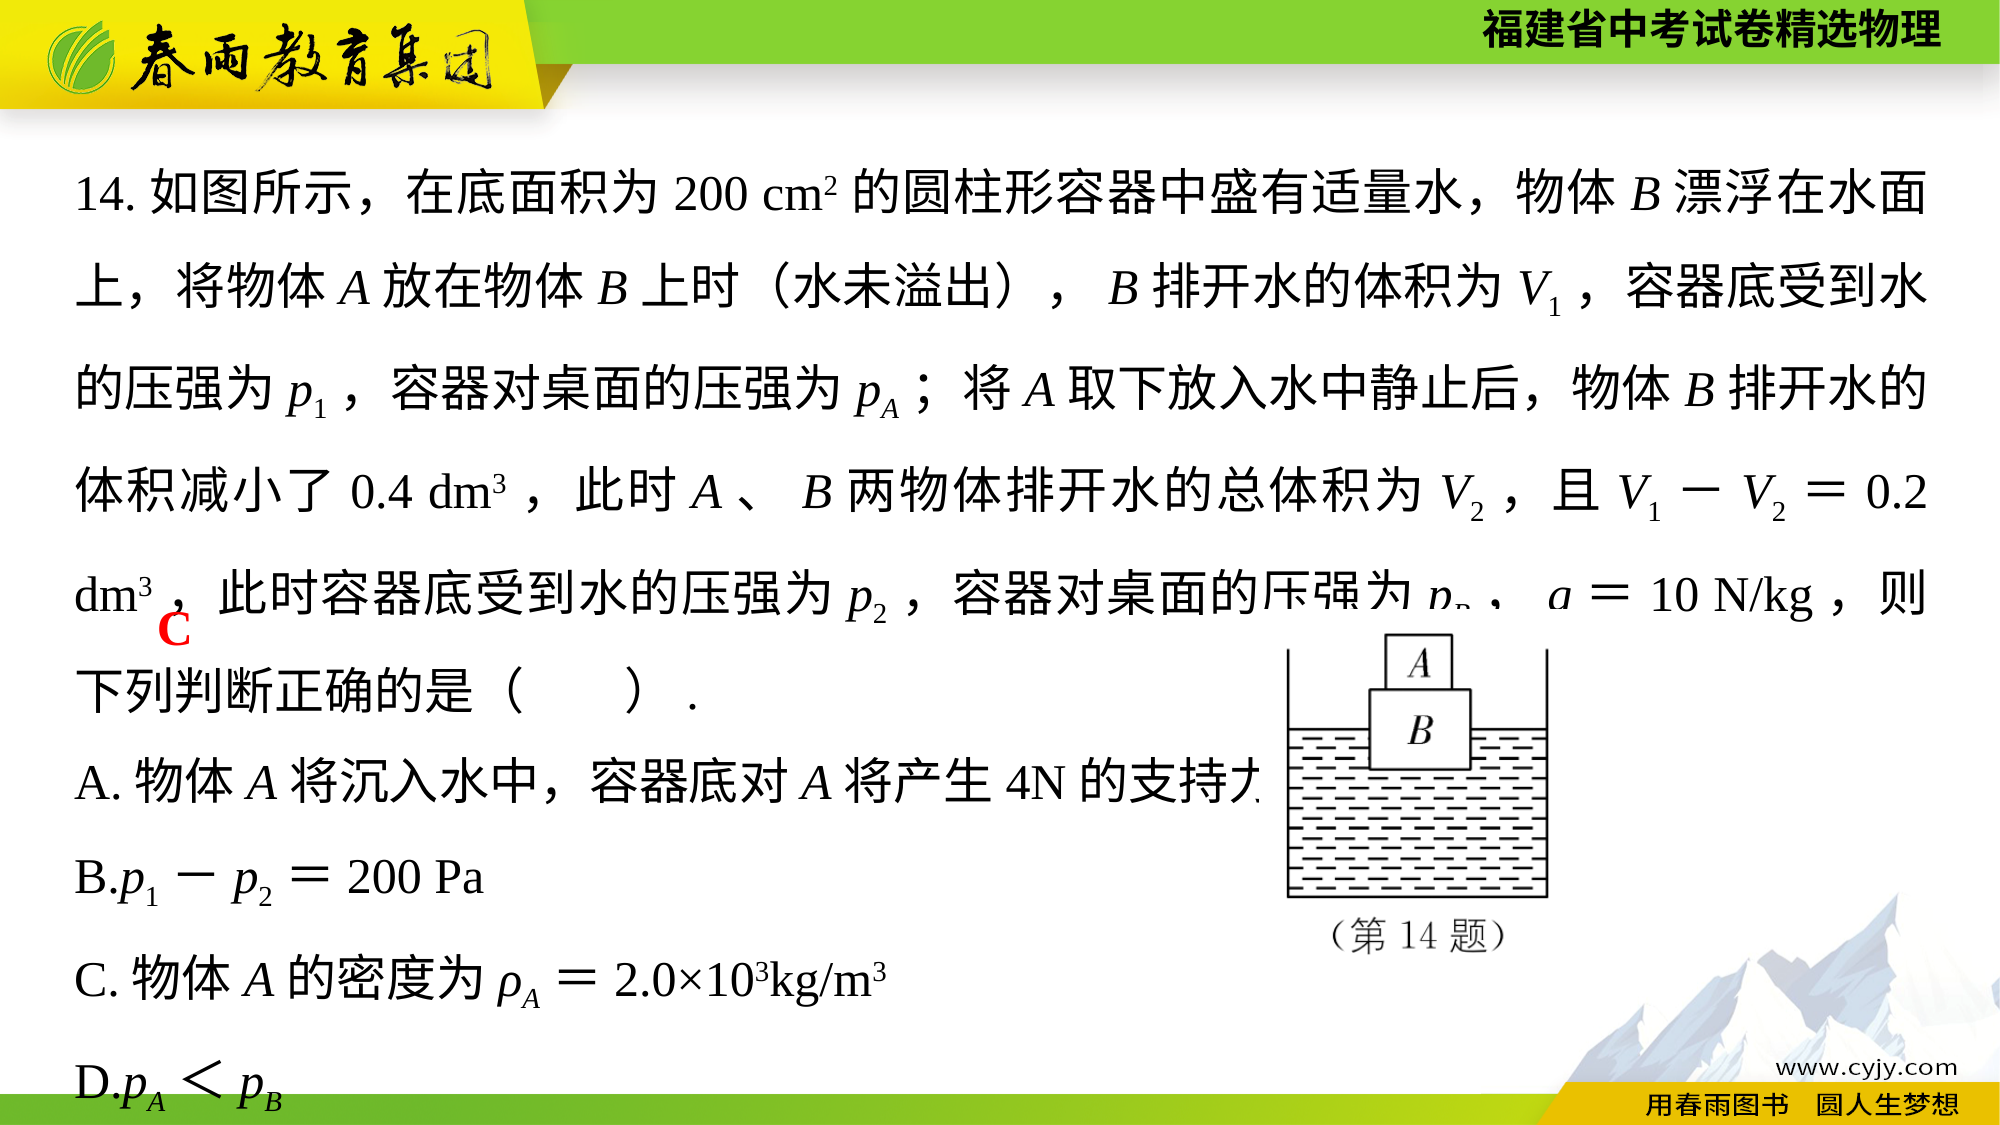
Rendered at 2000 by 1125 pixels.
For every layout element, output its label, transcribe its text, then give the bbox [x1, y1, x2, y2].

list 14.如图所示，在底面积为200 cm2的圆柱形容器中盛有适量水，物体B漂浮在水面上，将物体A放在物体B上时（水未溢出），B排开水的体积为V1，容器底受到水的压强为p1，容器对桌面的压强为pA；将A取下放入水中静止后，物体B排开水的体积减小了0.4 dm3，此时A、B两物体排开水的总体积为V2，且V1－V2＝0.2 dm3，此时容器底受到水的压强为p2，容器对桌面的压强为pB，g＝10 N/kg，则下列判断正确的是（ ）. A.物体A将沉入水中，容器底对A将产生4N的支持力 B.p1－p2＝200 Pa C.物体A的密度为ρA＝2.0×103kg/m3 D.pA＜pB [59, 122, 1944, 1047]
text_box C [142, 587, 208, 663]
picture [0, 0, 2000, 1125]
